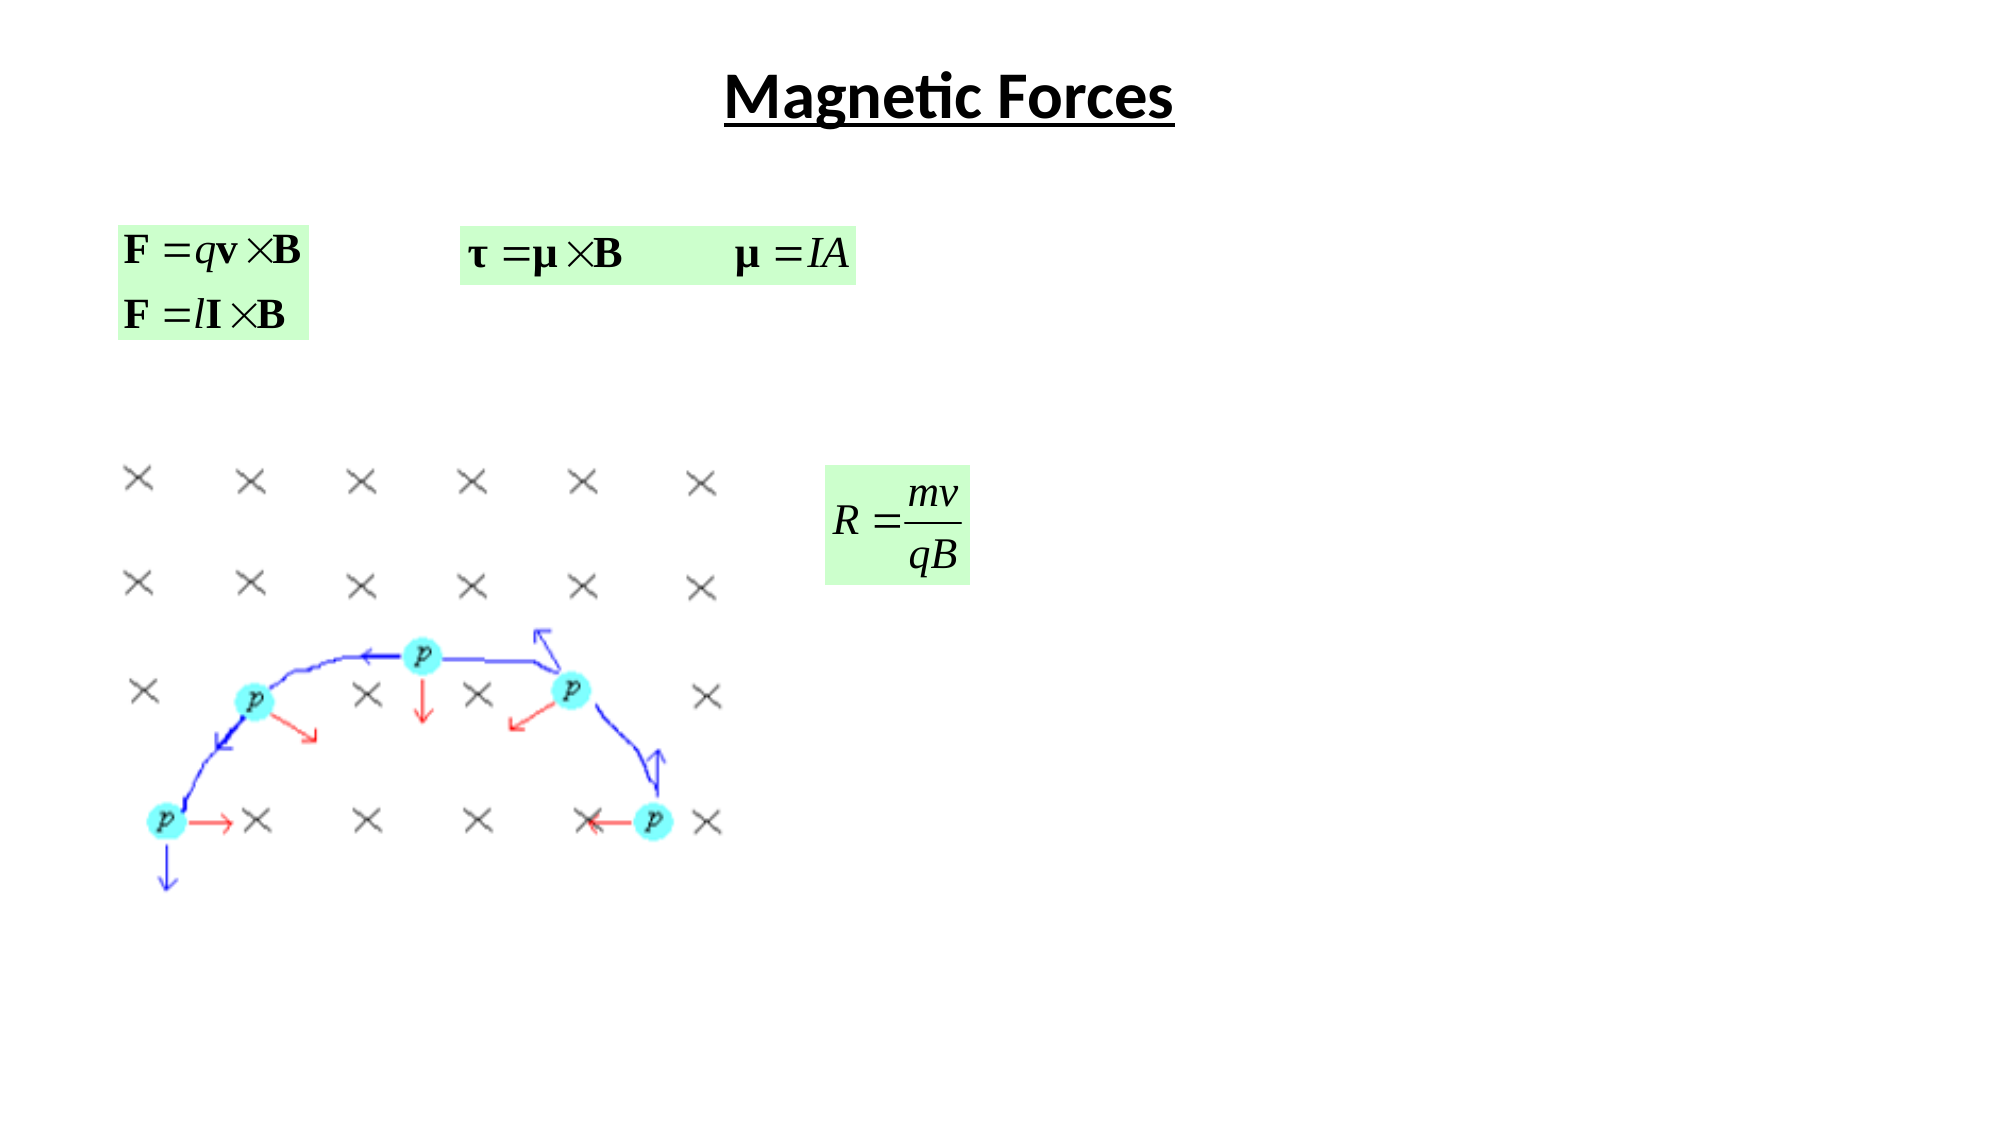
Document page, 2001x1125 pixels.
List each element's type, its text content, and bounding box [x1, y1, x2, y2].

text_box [117, 224, 310, 340]
text_box Magnetic Forces [709, 44, 1204, 140]
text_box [460, 226, 856, 286]
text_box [824, 465, 971, 586]
picture [96, 435, 751, 904]
